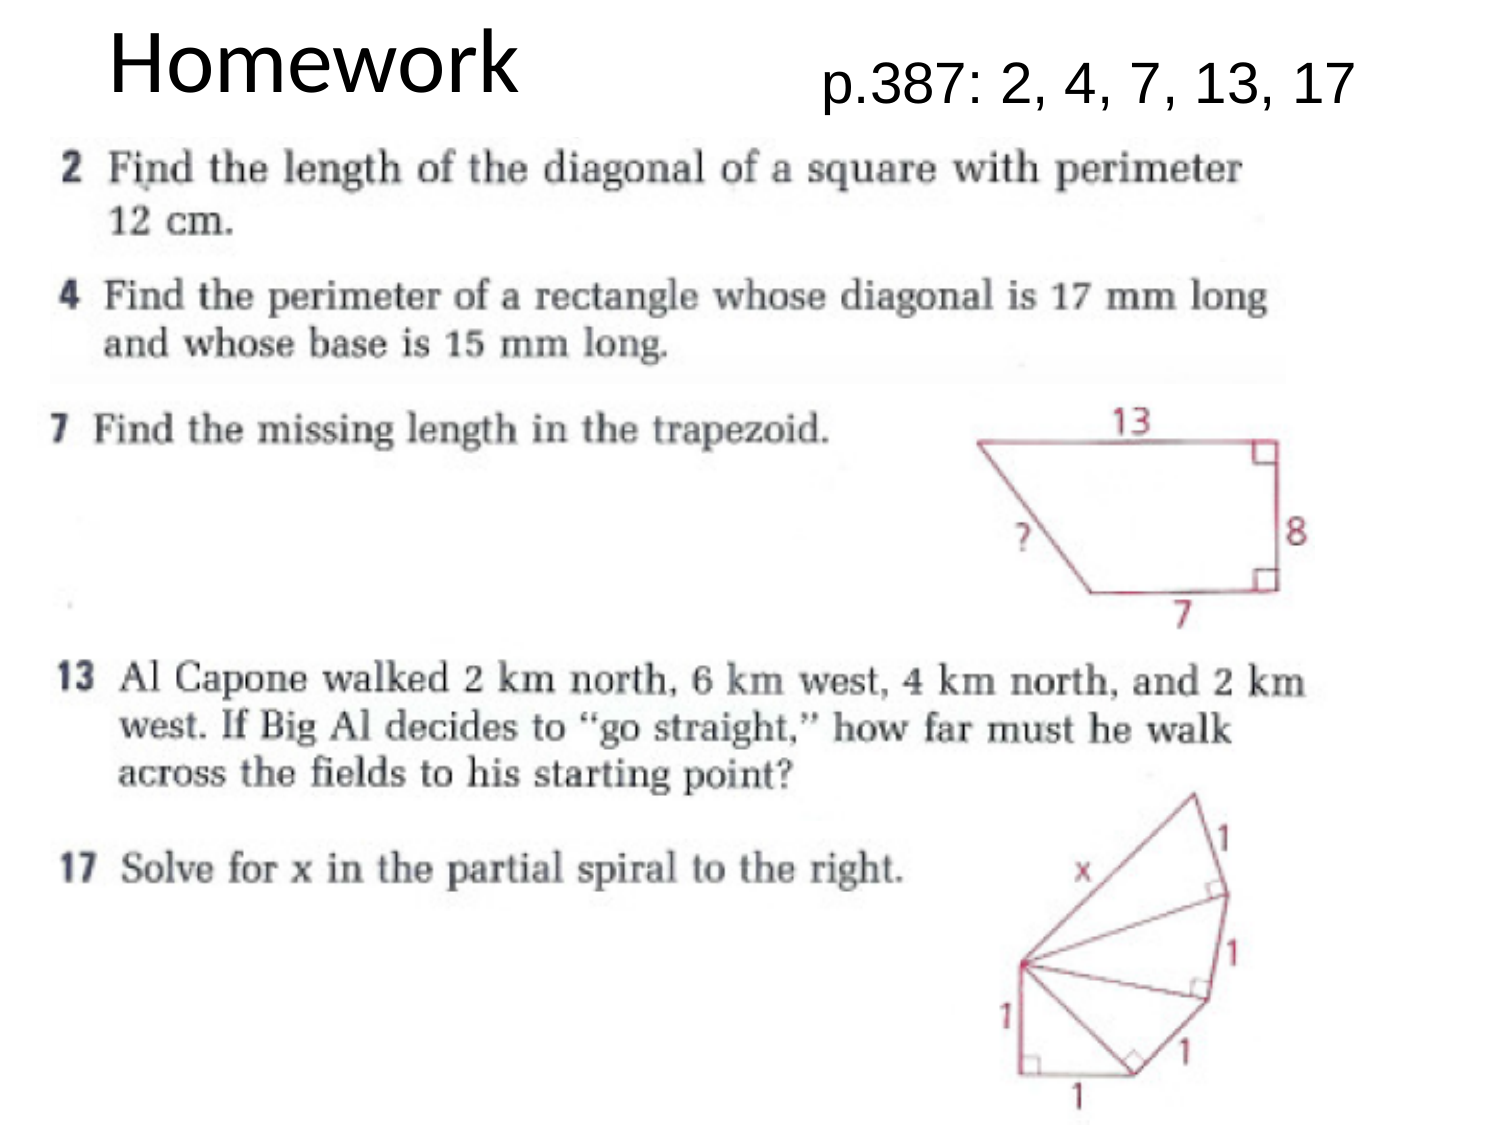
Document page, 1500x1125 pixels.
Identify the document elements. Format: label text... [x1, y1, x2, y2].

picture [49, 137, 1286, 384]
text_box p.387: 2, 4, 7, 13, 17 [806, 37, 1389, 123]
title Homework [0, 0, 1000, 150]
picture [49, 837, 917, 911]
picture [37, 387, 1328, 1125]
